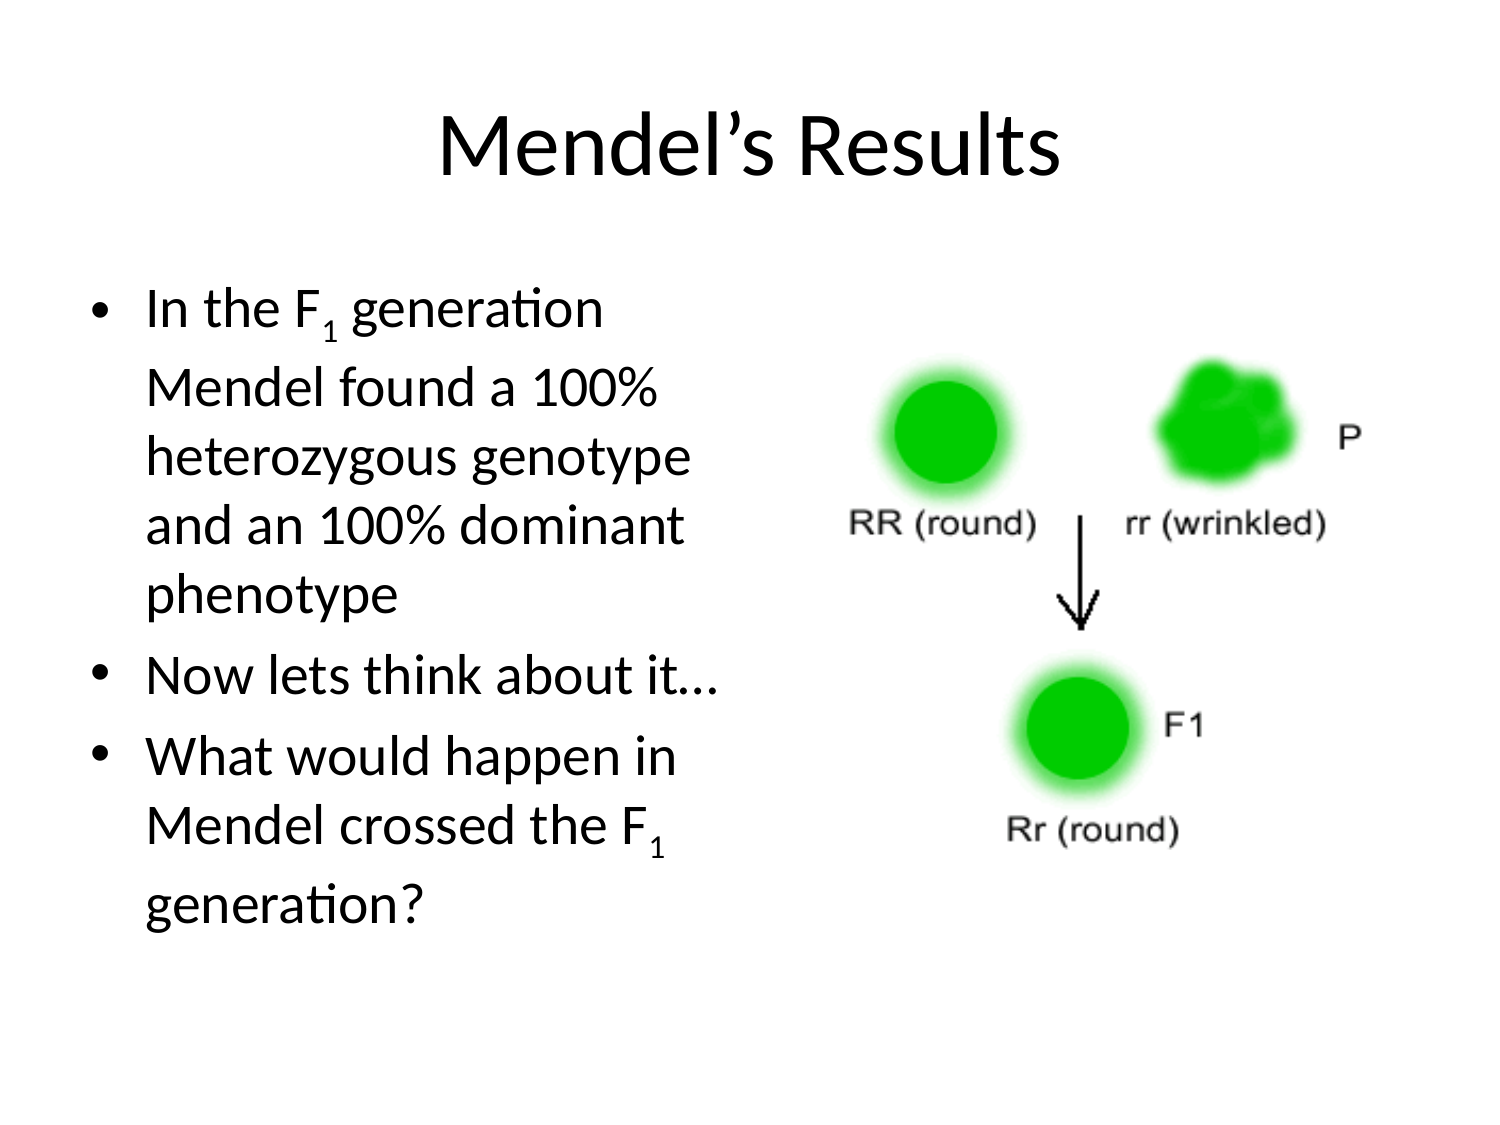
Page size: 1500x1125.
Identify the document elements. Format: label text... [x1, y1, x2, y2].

title Mendel’s Results [75, 45, 1425, 233]
list In the F1 generation Mendel found a 100% heterozygous genotype and an 100% dominant phenotype Now lets think about it… What would happen in Mendel crossed the F1 generation? [75, 262, 738, 1005]
picture [724, 337, 1481, 851]
